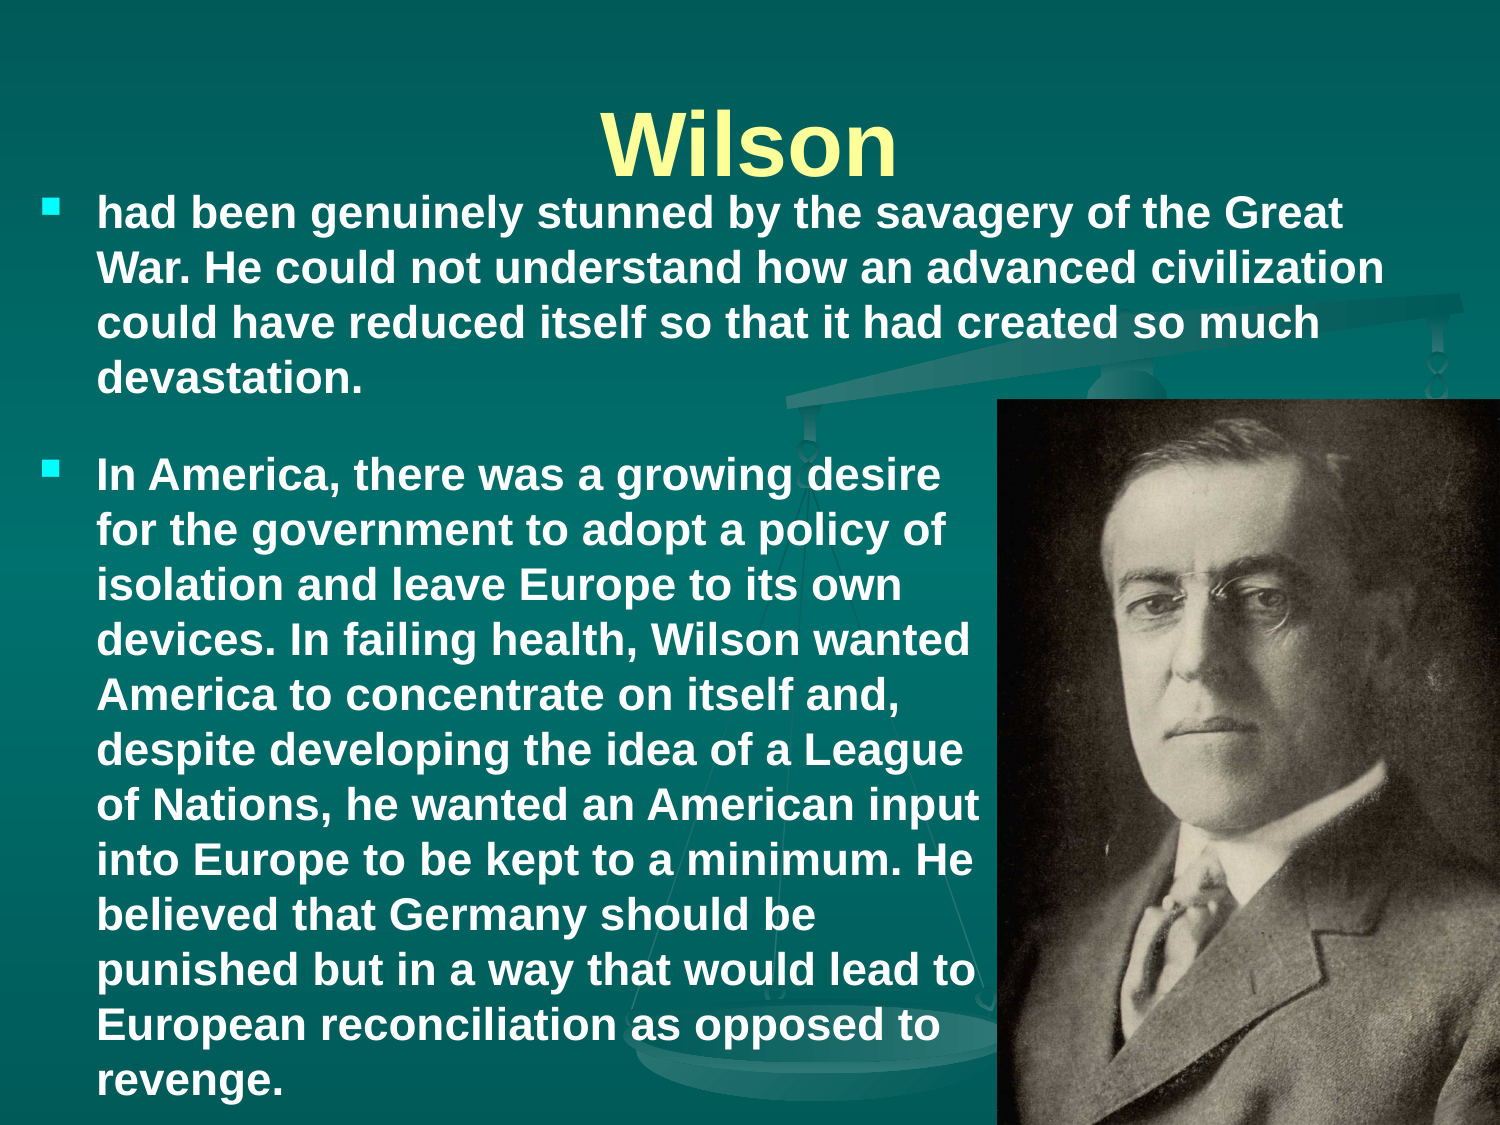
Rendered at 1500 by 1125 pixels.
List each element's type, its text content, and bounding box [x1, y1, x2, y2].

picture [997, 399, 1500, 1125]
title Wilson [74, 45, 1426, 174]
text_box In America, there was a growing desire for the government to adopt a policy of isolation and leave Europe to its own devices. In failing health, Wilson wanted America to concentrate on itself and, despite developing the idea of a League of Nations, he wanted an American input into Europe to be kept to a minimum. He believed that Germany should be punished but in a way that would lead to European reconciliation as opposed to revenge. [24, 437, 992, 1125]
list had been genuinely stunned by the savagery of the Great War. He could not understand how an advanced civilization could have reduced itself so that it had created so much devastation. [24, 174, 1426, 437]
